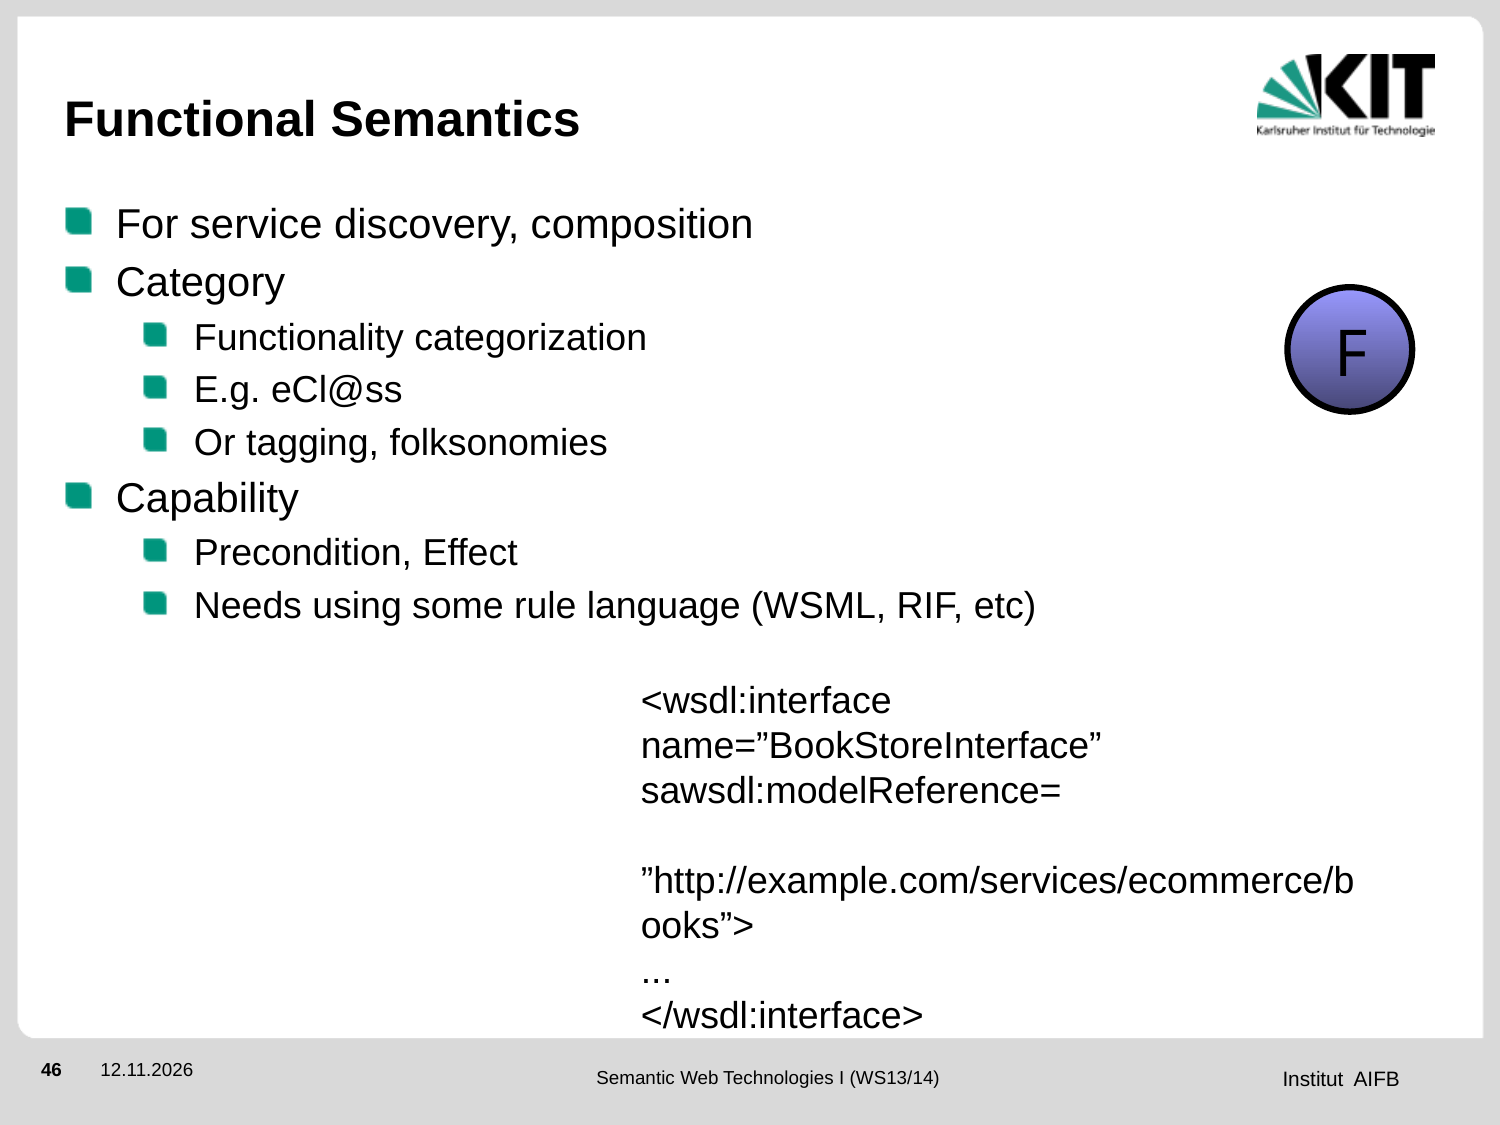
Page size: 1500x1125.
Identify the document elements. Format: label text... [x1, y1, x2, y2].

picture [0, 0, 1500, 1125]
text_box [1287, 286, 1413, 412]
list For service discovery, composition Category Functionality categorization E.g. eCl@ss Or tagging, folksonomies Capability Precondition, Effect Needs using some rule language (WSML, RIF, etc) [64, 196, 1436, 1000]
title Functional Semantics [64, 54, 1198, 147]
text_box <wsdl:interface name=”BookStoreInterface” sawsdl:modelReference= ”http://example.com/services/ecommerce/books”> ... </wsdl:interface> [625, 668, 1376, 1044]
